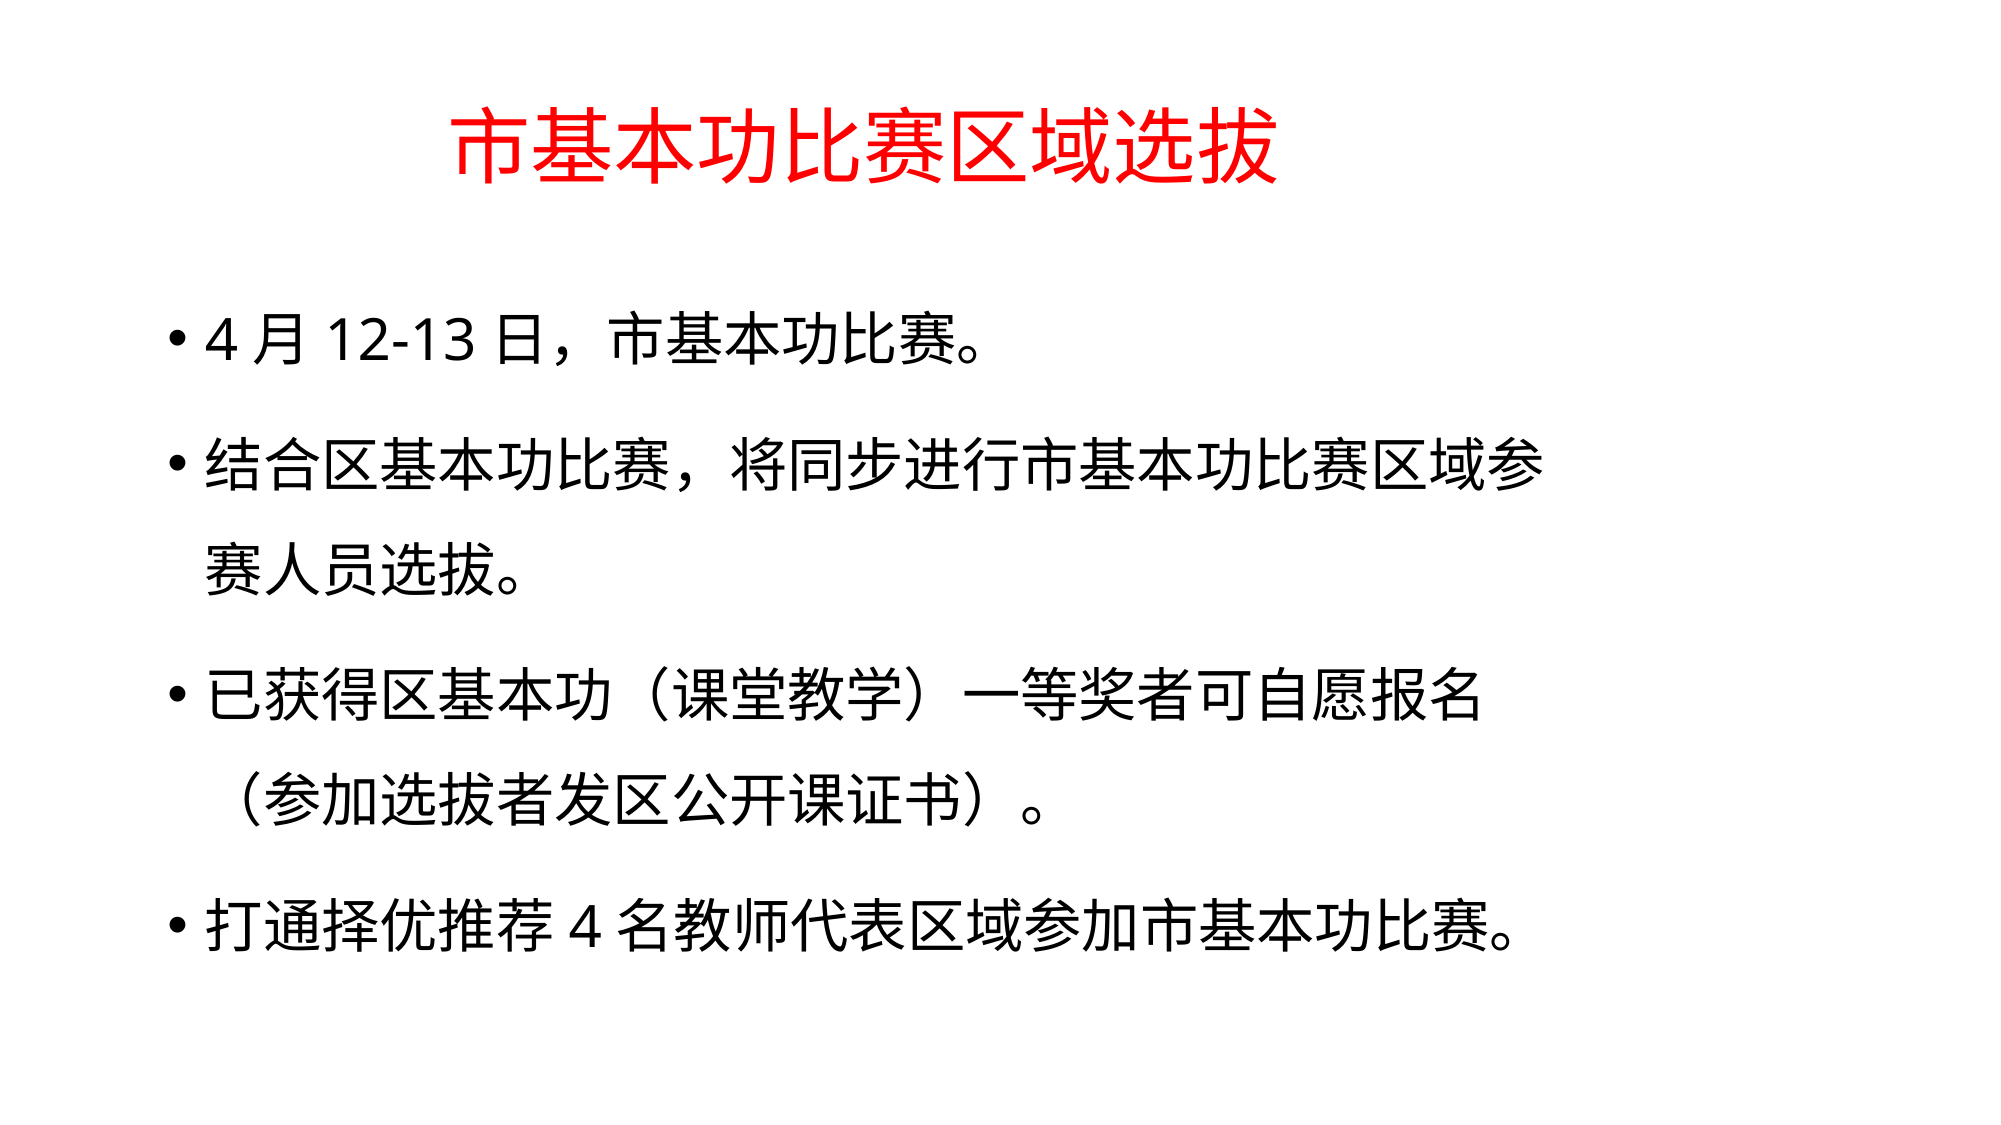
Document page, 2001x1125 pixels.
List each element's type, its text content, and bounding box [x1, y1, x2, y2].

title 市基本功比赛区域选拔 [313, 41, 1414, 259]
list 4月12-13日，市基本功比赛。 结合区基本功比赛，将同步进行市基本功比赛区域参赛人员选拔。 已获得区基本功（课堂教学）一等奖者可自愿报名（参加选拔者发区公开课证书）。 打通择优推荐4名教师代表区域参加市基本功比赛。 [152, 259, 1575, 988]
